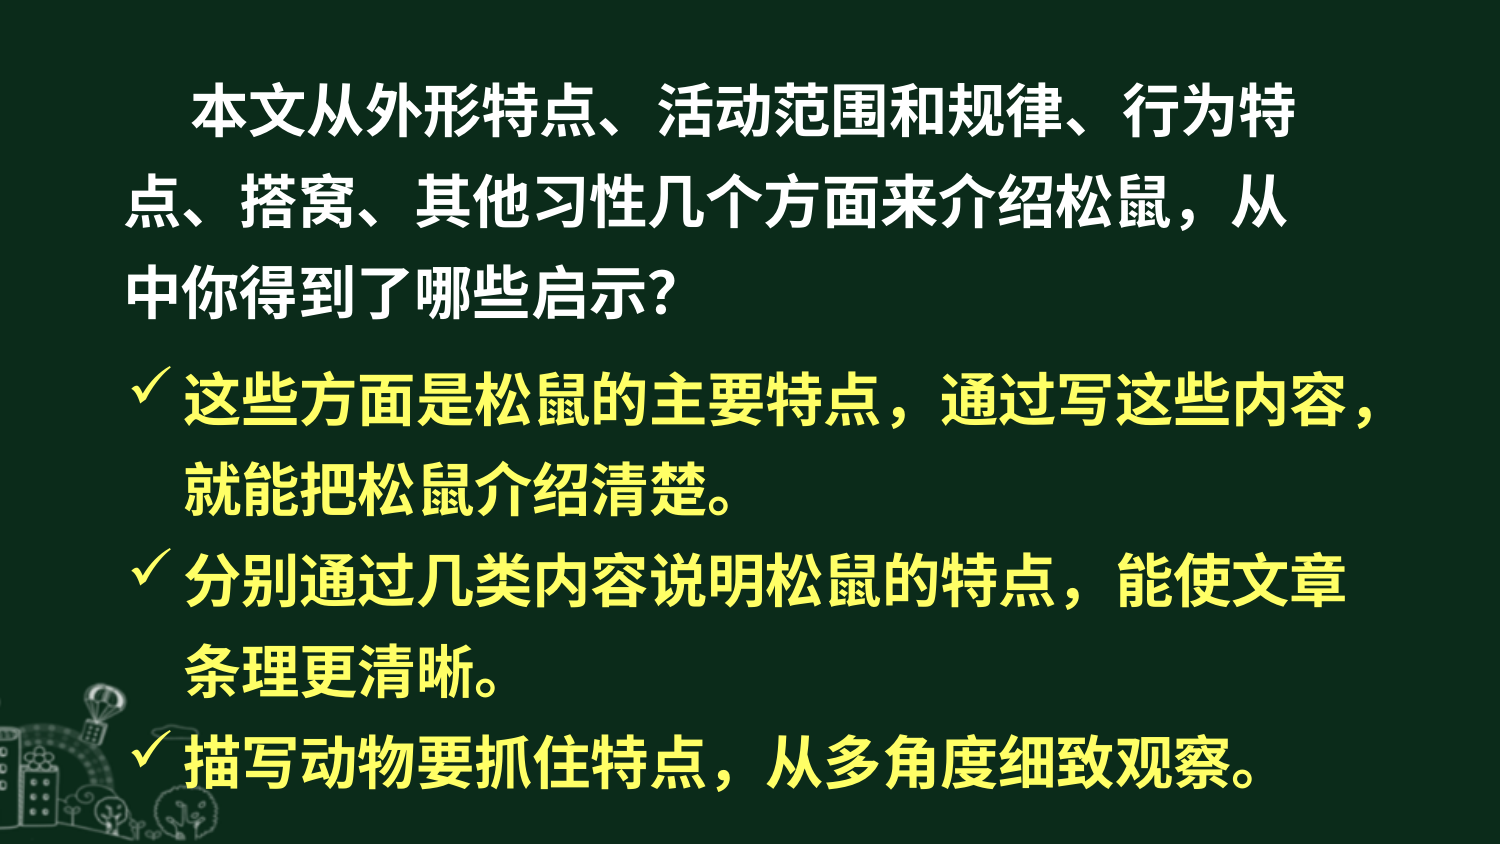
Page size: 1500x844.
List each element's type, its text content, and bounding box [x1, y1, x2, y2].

text_box 这些方面是松鼠的主要特点，通过写这些内容，就能把松鼠介绍清楚。 分别通过几类内容说明松鼠的特点，能使文章条理更清晰。 描写动物要抓住特点，从多角度细致观察。 [112, 334, 1380, 804]
text_box 本文从外形特点、活动范围和规律、行为特点、搭窝、其他习性几个方面来介绍松鼠，从中你得到了哪些启示？ [111, 47, 1357, 332]
picture [0, 0, 1500, 844]
